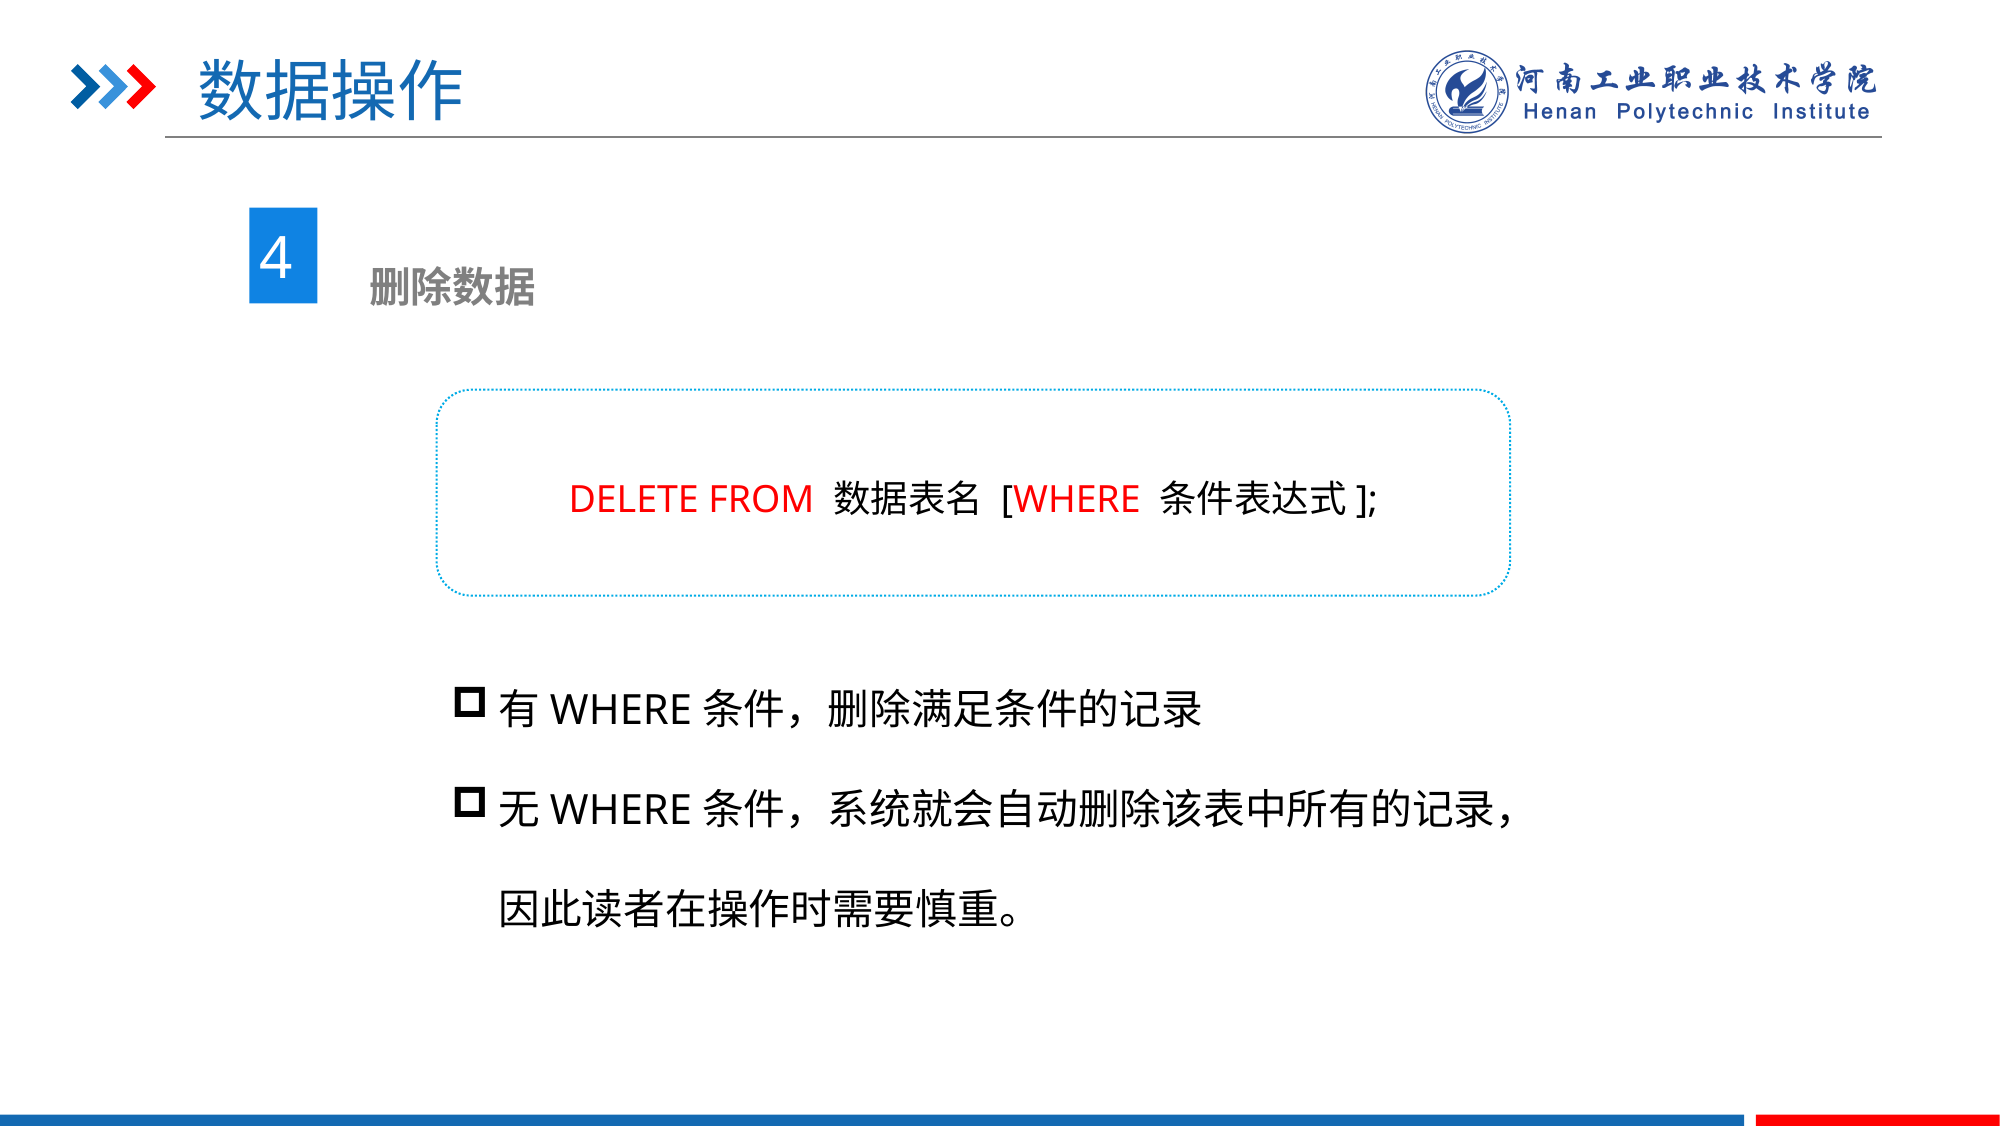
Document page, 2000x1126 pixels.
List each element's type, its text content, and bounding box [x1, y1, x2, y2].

text_box [436, 528, 1511, 596]
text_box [249, 207, 318, 304]
text_box 删除数据 [319, 245, 1092, 380]
text_box [436, 389, 1511, 444]
text_box 有WHERE条件，删除满足条件的记录 无WHERE条件，系统就会自动删除该表中所有的记录，因此读者在操作时需要慎重。 [436, 625, 1562, 940]
title 数据操作 [177, 25, 951, 153]
picture [1407, 46, 1882, 140]
text_box DELETE FROM 数据表名 [WHERE 条件表达式]; [436, 444, 1511, 528]
